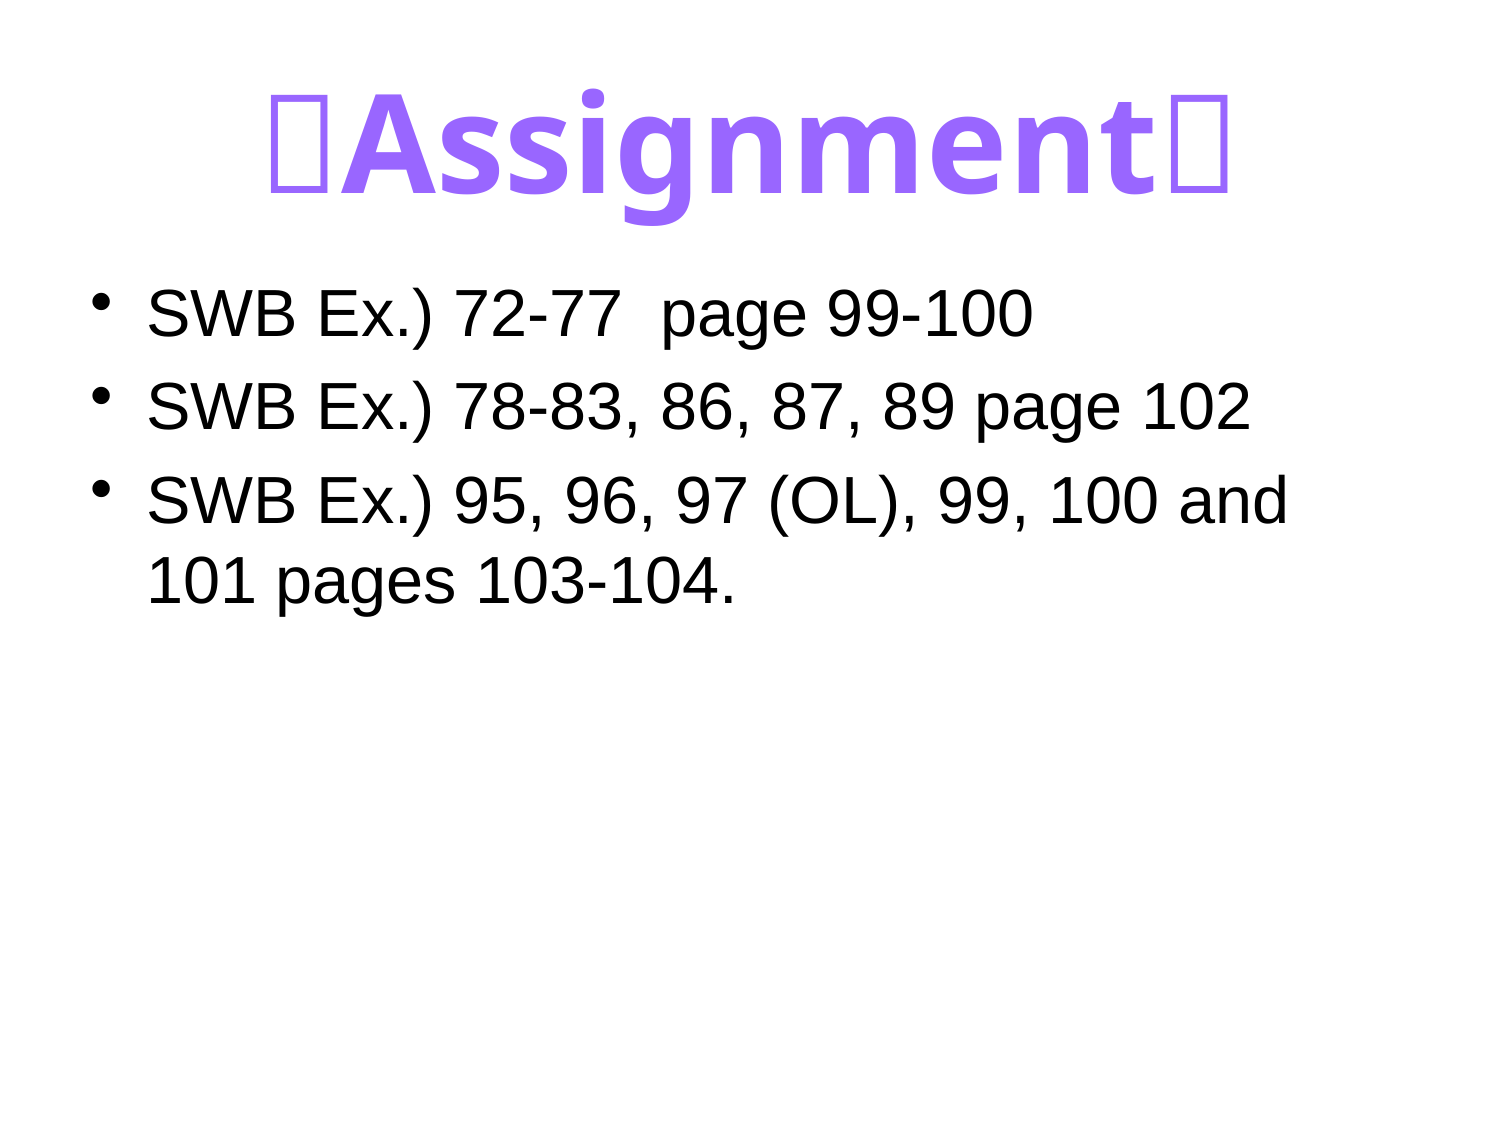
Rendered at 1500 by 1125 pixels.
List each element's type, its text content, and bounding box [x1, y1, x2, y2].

title Assignment [74, 44, 1426, 233]
list SWB Ex.) 72-77 page 99-100 SWB Ex.) 78-83, 86, 87, 89 page 102 SWB Ex.) 95, 96, 97 (OL), 99, 100 and 101 pages 103-104. [74, 262, 1426, 1006]
